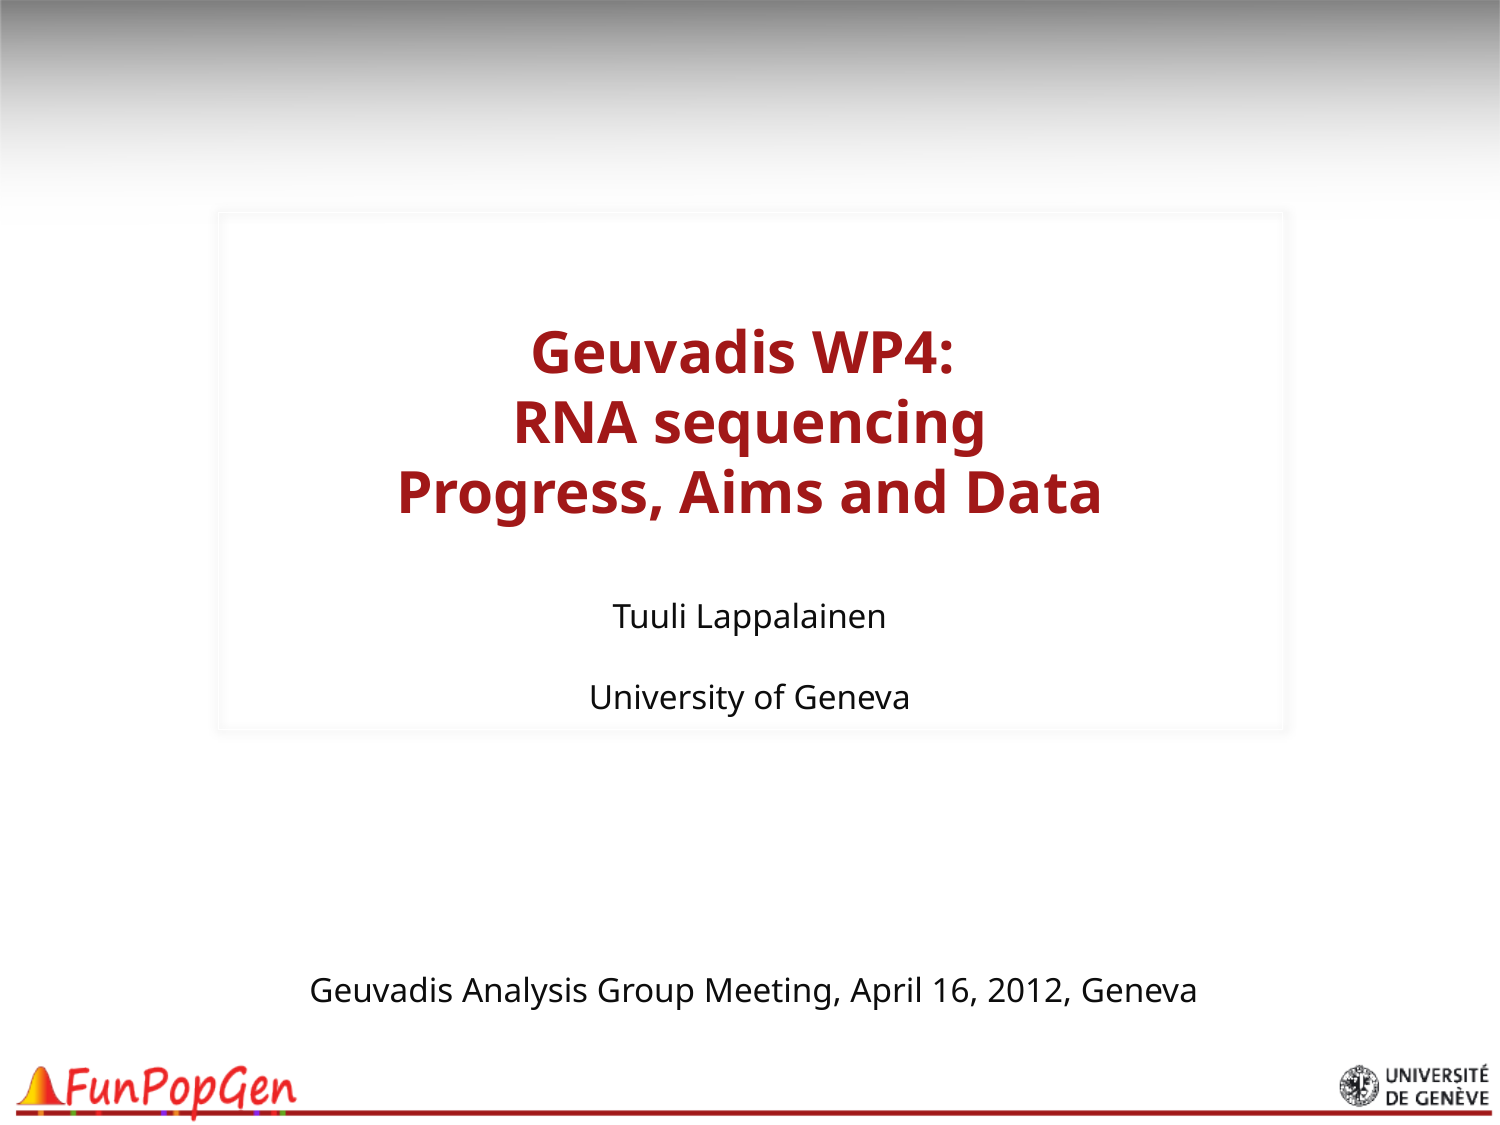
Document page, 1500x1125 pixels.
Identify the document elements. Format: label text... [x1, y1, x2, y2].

text_box Geuvadis Analysis Group Meeting, April 16, 2012, Geneva [221, 962, 1288, 1113]
title Geuvadis WP4: RNA sequencing Progress, Aims and Data [217, 249, 1283, 533]
subtitle Tuuli Lappalainen University of Geneva [217, 587, 1283, 738]
picture [0, 0, 1500, 1125]
